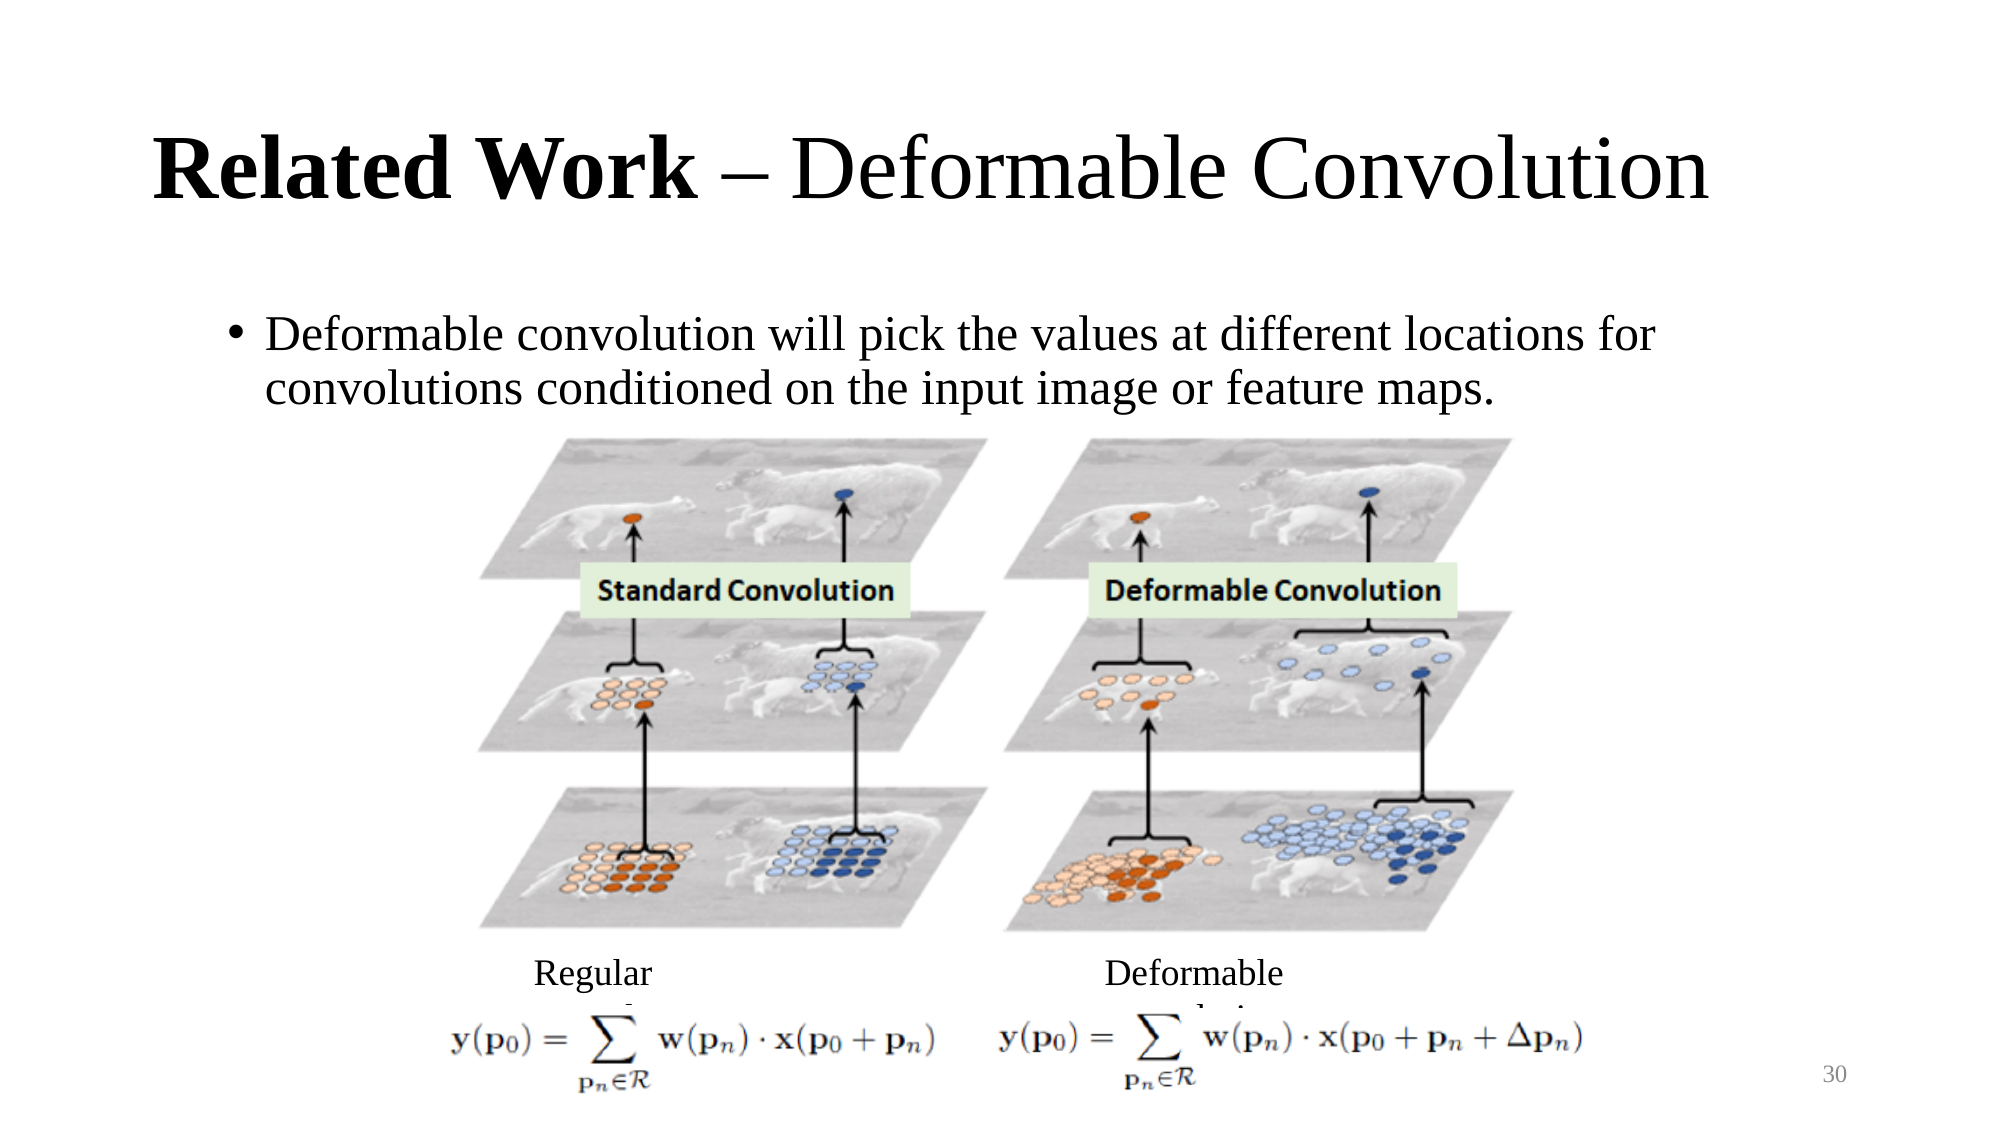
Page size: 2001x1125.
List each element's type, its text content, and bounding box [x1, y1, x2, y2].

text_box Regular convolution: [518, 945, 861, 1005]
list Deformable convolution will pick the values at different locations for convolutions conditioned on the input image or feature maps. [137, 299, 1863, 1014]
text_box Deformable convolution: [1089, 945, 1489, 1008]
picture [441, 1005, 939, 1101]
picture [467, 423, 1533, 945]
title Related Work – Deformable Convolution [137, 59, 1863, 278]
slide_number 30 [1412, 1042, 1863, 1103]
picture [990, 1008, 1588, 1097]
